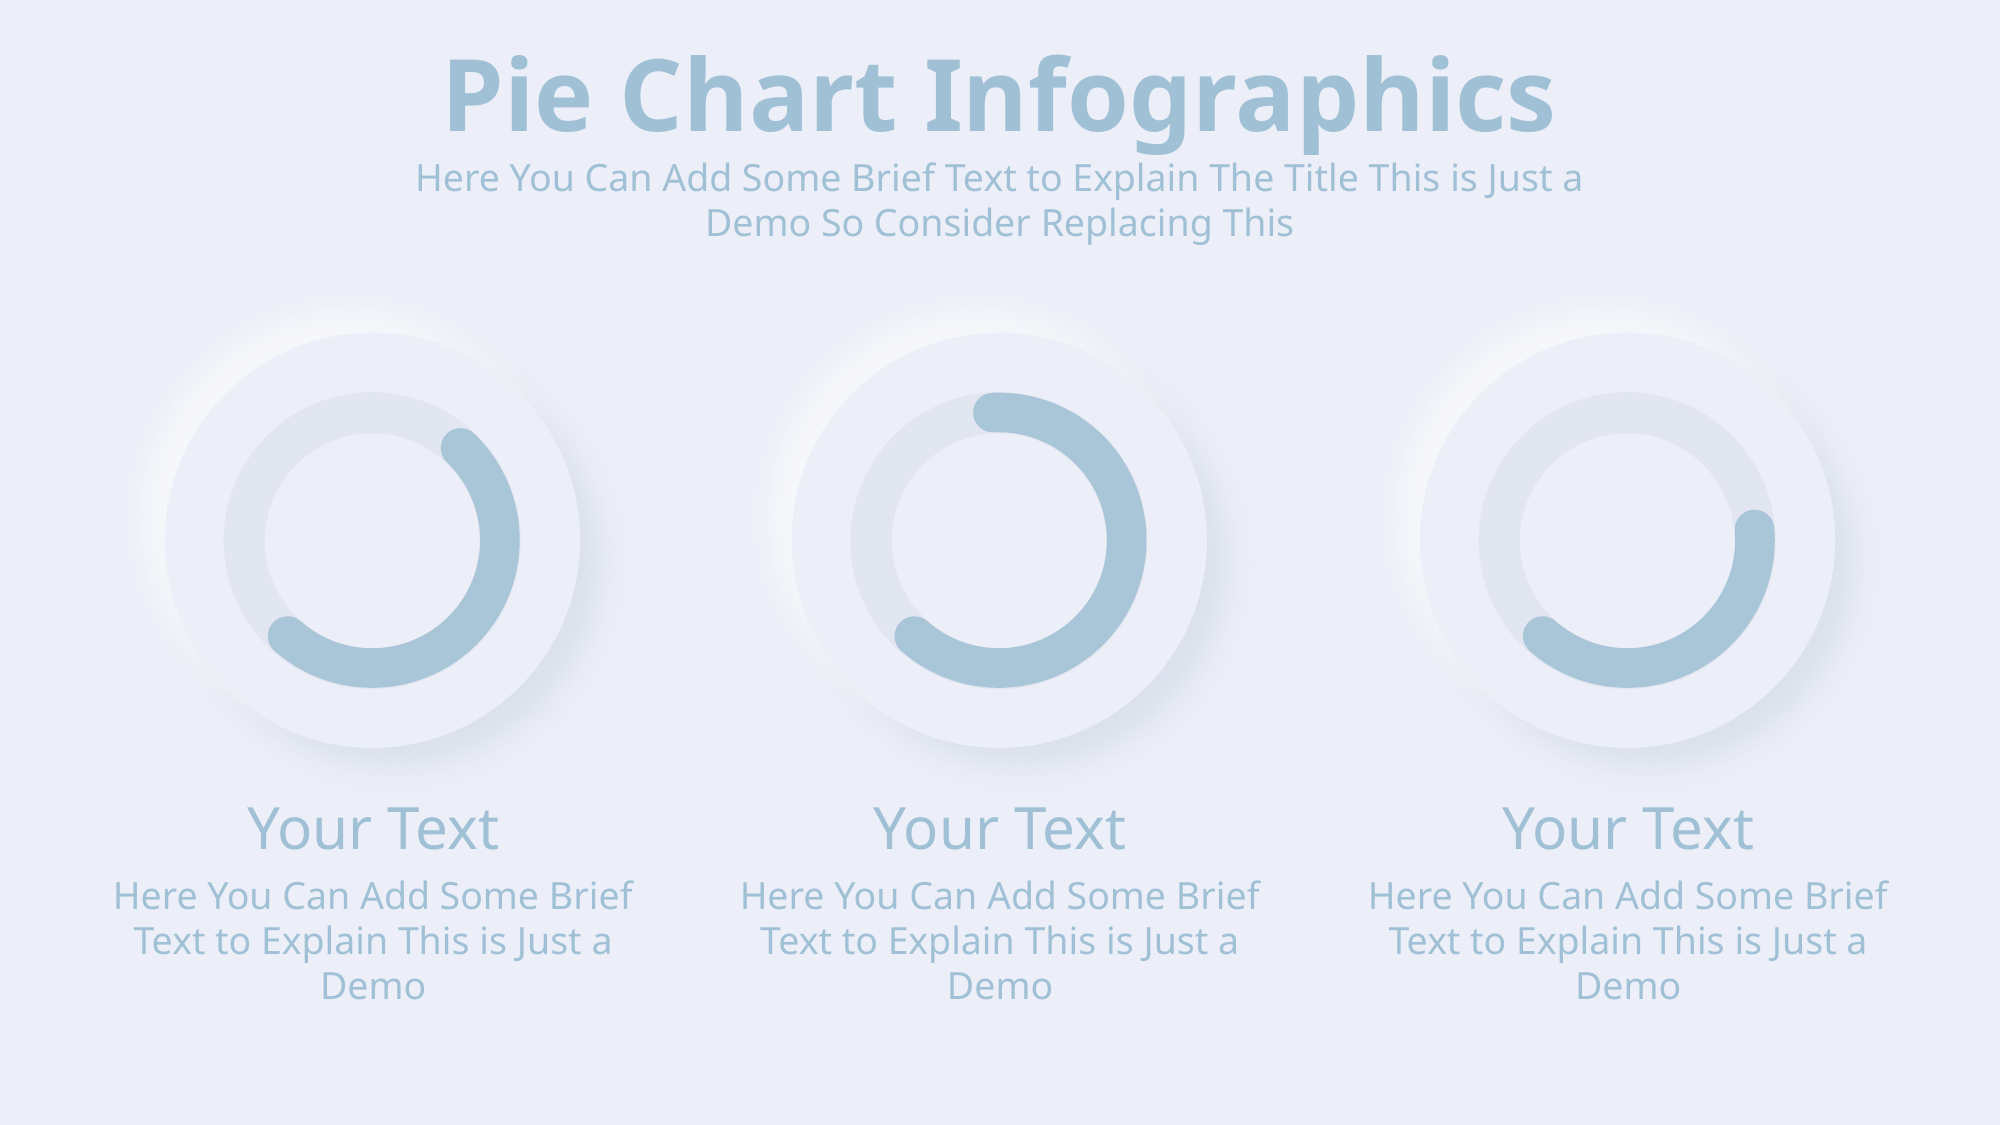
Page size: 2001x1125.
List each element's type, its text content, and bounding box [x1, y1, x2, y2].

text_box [791, 332, 1207, 748]
text_box Pie Chart Infographics [290, 23, 1710, 159]
text_box Here You Can Add Some Brief Text to Explain The Title This is Just a Demo So Consider Replacing This [345, 147, 1655, 252]
text_box Here You Can Add Some Brief Text to Explain This is Just a Demo [1341, 864, 1916, 1015]
text_box Your Text [1302, 784, 1955, 870]
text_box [850, 392, 1148, 690]
text_box Your Text [47, 784, 700, 870]
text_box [1419, 332, 1835, 748]
text_box Here You Can Add Some Brief Text to Explain This is Just a Demo [86, 864, 661, 1015]
text_box Here You Can Add Some Brief Text to Explain This is Just a Demo [713, 864, 1287, 1015]
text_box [223, 392, 521, 690]
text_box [164, 332, 580, 748]
text_box Your Text [700, 784, 1302, 870]
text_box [1478, 392, 1776, 690]
